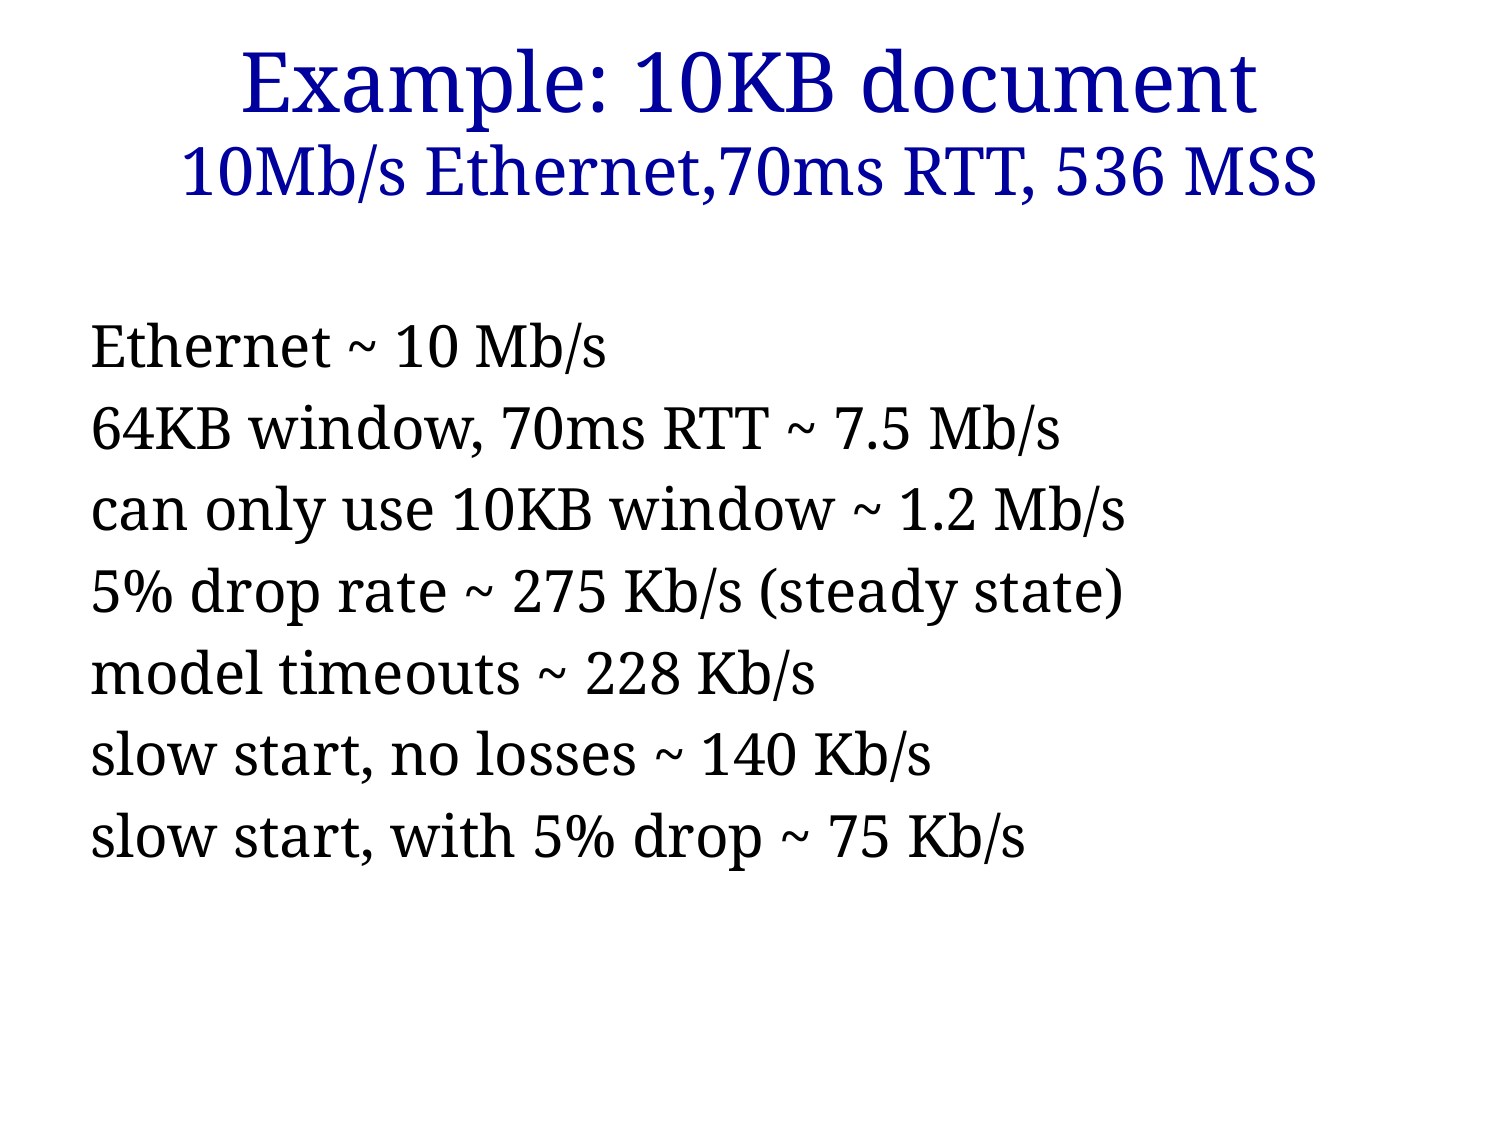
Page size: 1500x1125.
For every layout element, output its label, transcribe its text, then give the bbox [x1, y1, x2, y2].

title Example: 10KB document 10Mb/s Ethernet,70ms RTT, 536 MSS [74, 47, 1426, 191]
list Ethernet ~ 10 Mb/s 64KB window, 70ms RTT ~ 7.5 Mb/s can only use 10KB window ~ 1.2 Mb/s 5% drop rate ~ 275 Kb/s (steady state) model timeouts ~ 228 Kb/s slow start, no losses ~ 140 Kb/s slow start, with 5% drop ~ 75 Kb/s [74, 219, 1426, 963]
